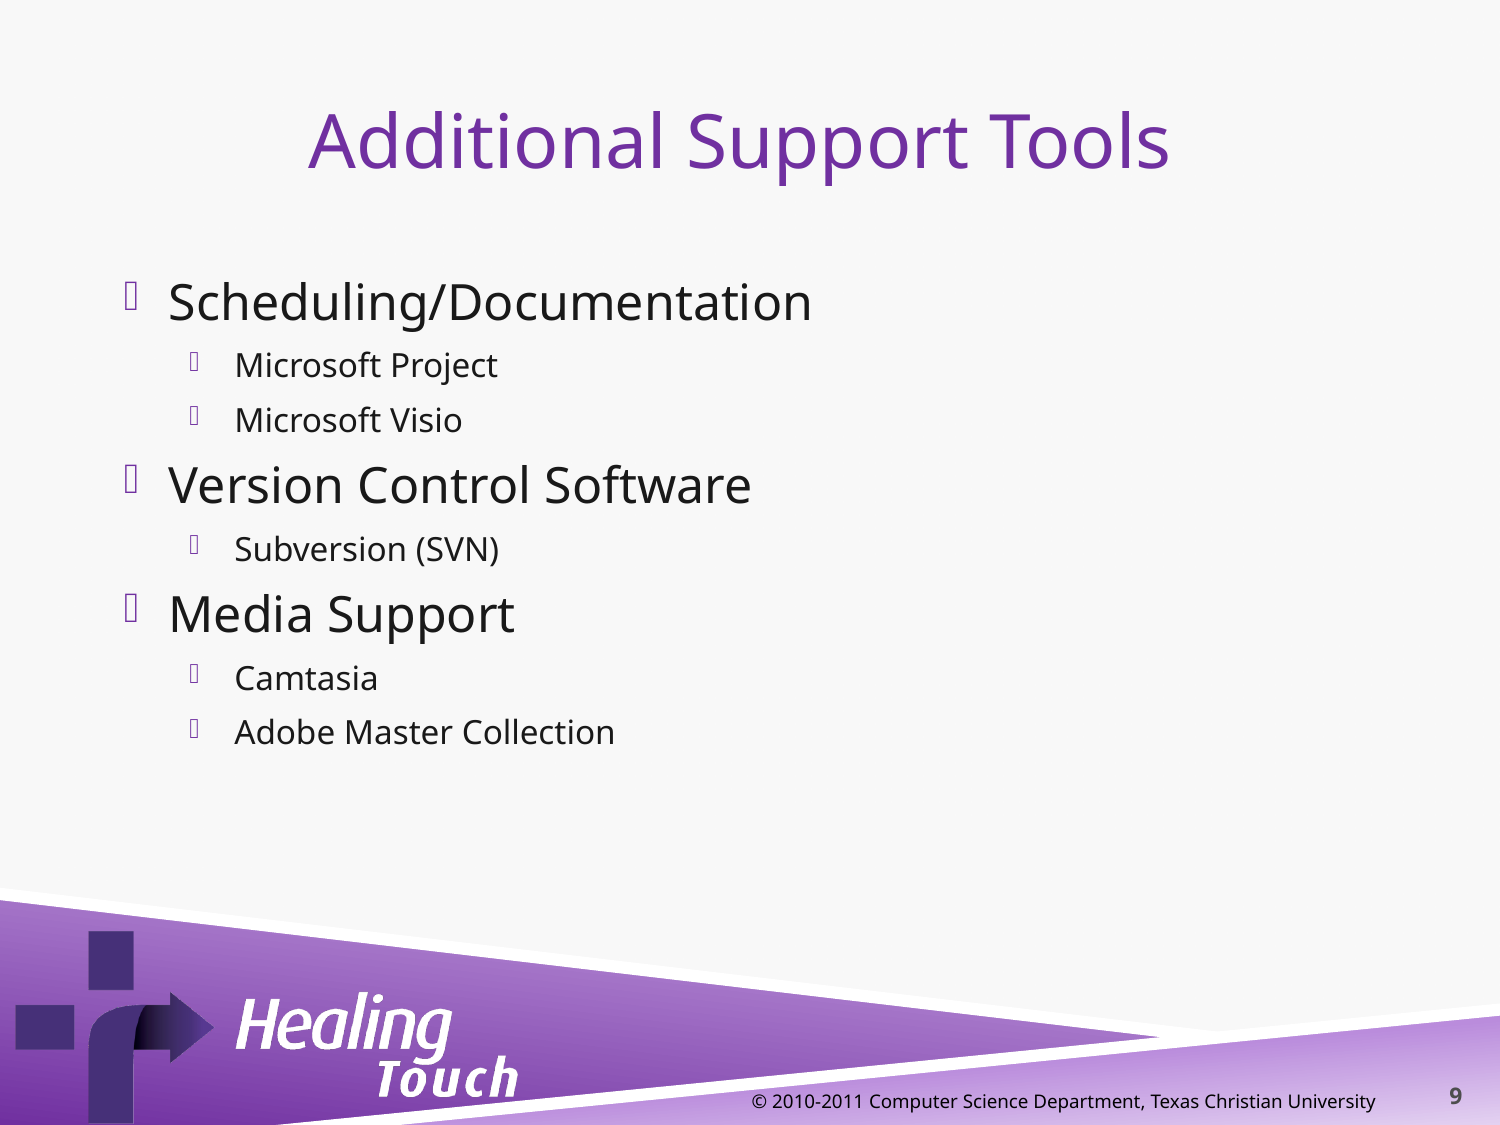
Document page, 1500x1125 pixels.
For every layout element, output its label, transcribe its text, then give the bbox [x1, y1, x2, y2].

picture [7, 927, 525, 1125]
slide_number © 2010-2011 Computer Science Department, Texas Christian University [737, 1052, 1375, 1113]
slide_number 9 [1387, 1052, 1463, 1113]
title Additional Support Tools [112, 45, 1388, 233]
list Scheduling/Documentation Microsoft Project Microsoft Visio Version Control Software Subversion (SVN) Media Support Camtasia Adobe Master Collection [112, 262, 1388, 876]
